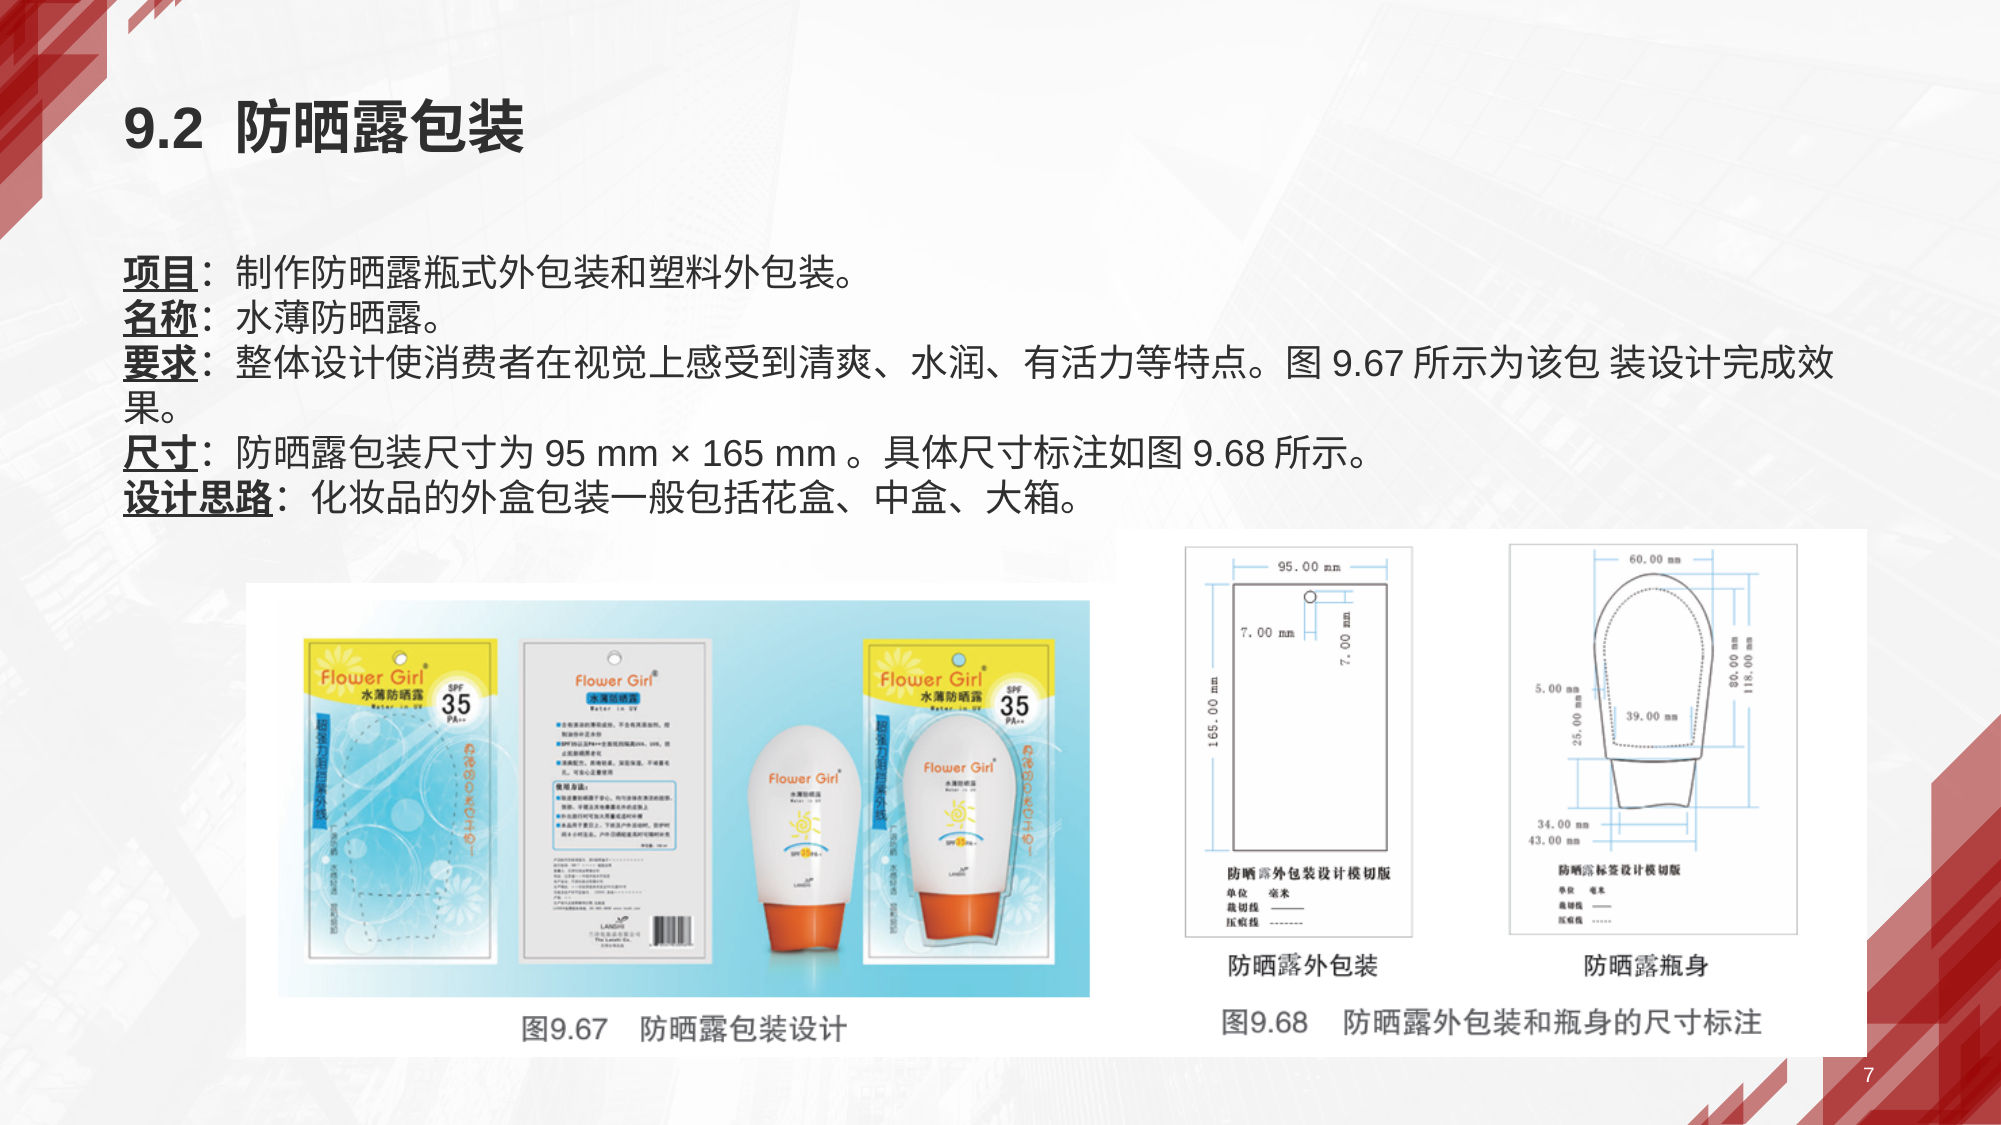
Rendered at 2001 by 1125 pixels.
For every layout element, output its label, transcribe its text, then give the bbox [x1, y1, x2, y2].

title 9.2 防晒露包装 [108, 81, 1890, 169]
picture [246, 529, 1867, 1057]
slide_number 7 [1452, 1056, 1890, 1092]
text_box 项目：制作防晒露瓶式外包装和塑料外包装。 名称：水薄防晒露。 要求：整体设计使消费者在视觉上感受到清爽、水润、有活力等特点。图9.67所示为该包 装设计完成效果。 尺寸：防晒露包装尺寸为95 mm × 165 mm。具体尺寸标注如图9.68所示。 设计思路：化妆品的外盒包装一般包括花盒、中盒、大箱。 [108, 241, 1867, 527]
